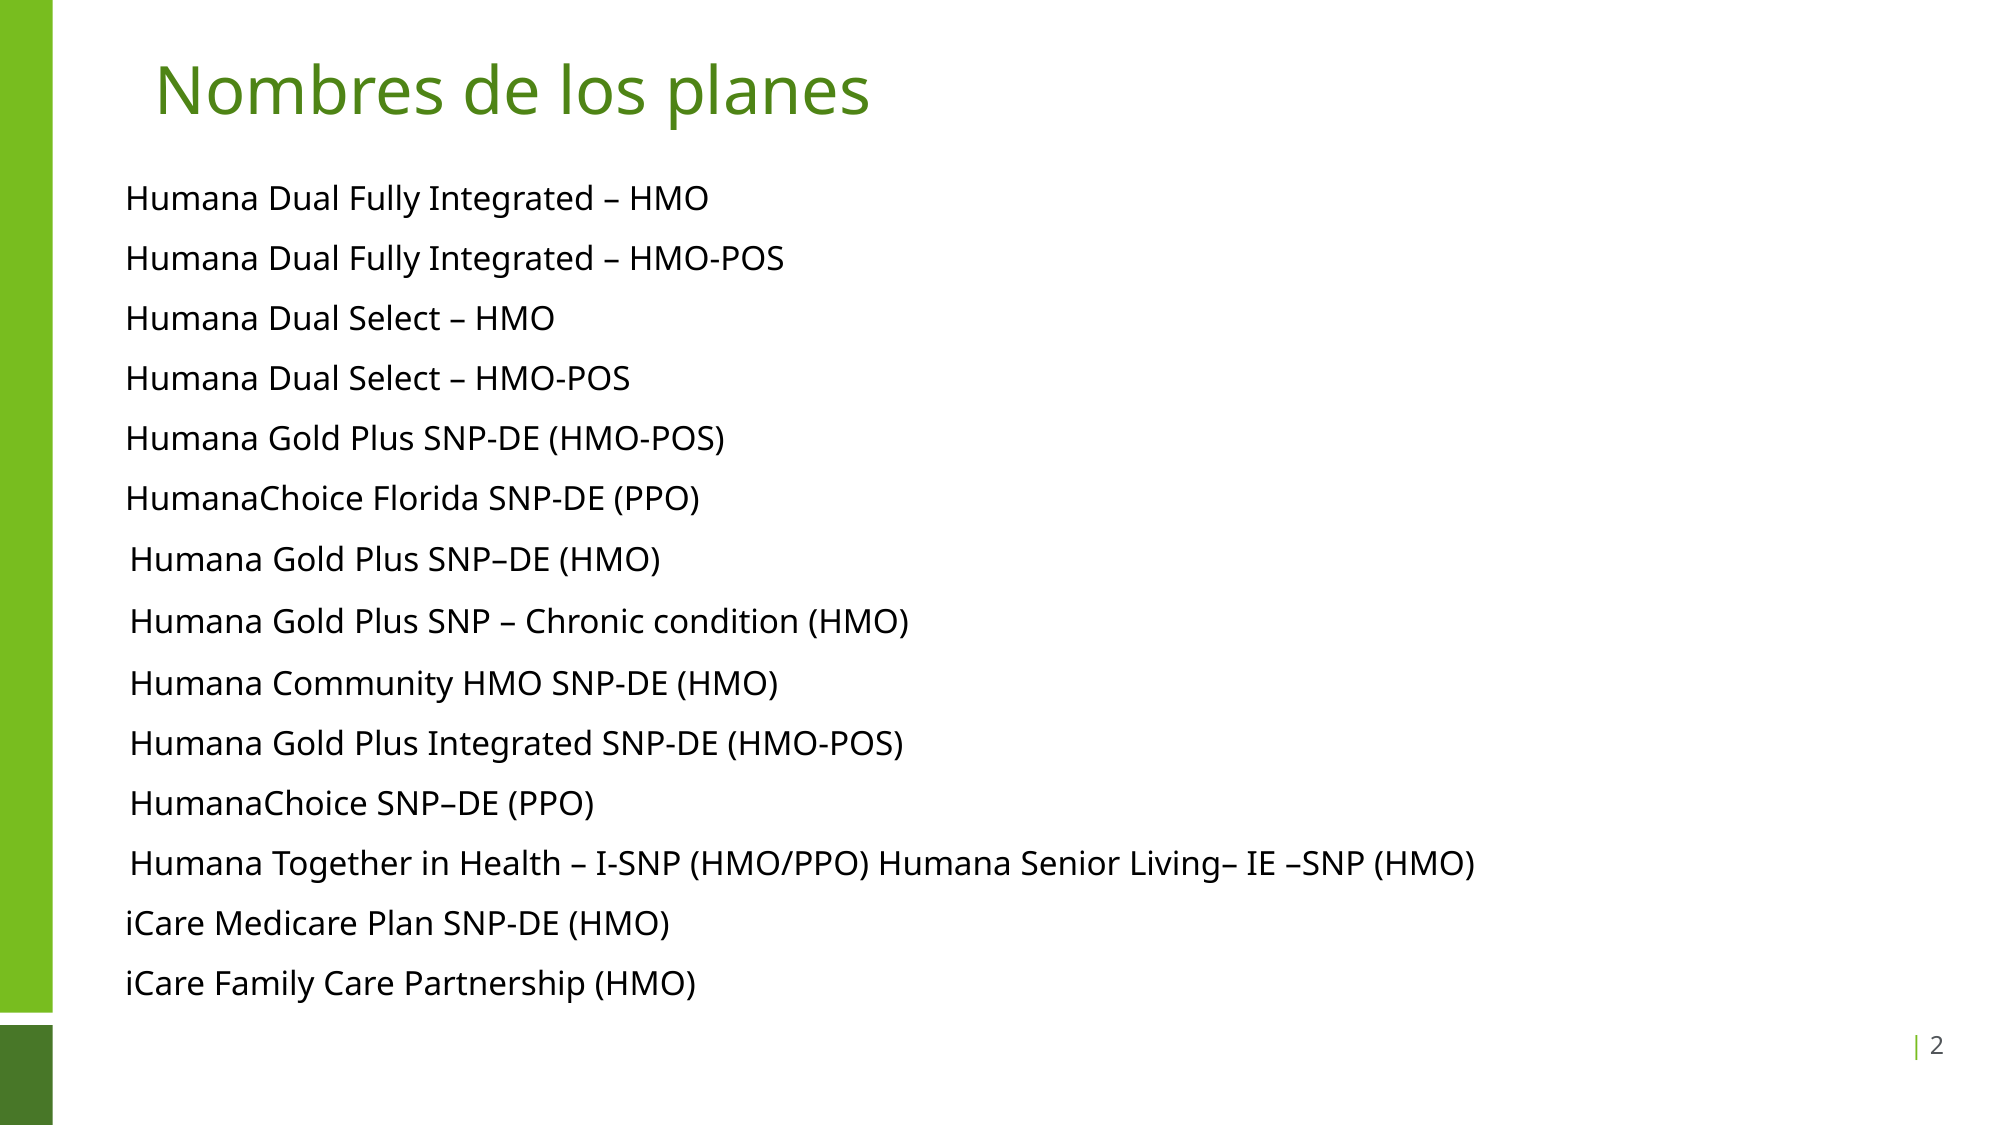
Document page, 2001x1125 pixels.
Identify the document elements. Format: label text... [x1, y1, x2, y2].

title Nombres de los planes [110, 45, 1552, 236]
slide_number | 2 [1894, 1037, 1988, 1125]
text_box Humana Dual Fully Integrated – HMO Humana Dual Fully Integrated – HMO-POS Humana Dual Select – HMO Humana Dual Select – HMO-POS Humana Gold Plus SNP-DE (HMO-POS) HumanaChoice Florida SNP-DE (PPO) Humana Gold Plus SNP–DE (HMO) Humana Gold Plus SNP – Chronic condition (HMO) Humana Community HMO SNP-DE (HMO) Humana Gold Plus Integrated SNP-DE (HMO-POS) HumanaChoice SNP–DE (PPO) Humana Together in Health – I-SNP (HMO/PPO) Humana Senior Living– IE –SNP (HMO) iCare Medicare Plan SNP-DE (HMO) iCare Family Care Partnership (HMO) [110, 149, 1800, 1100]
